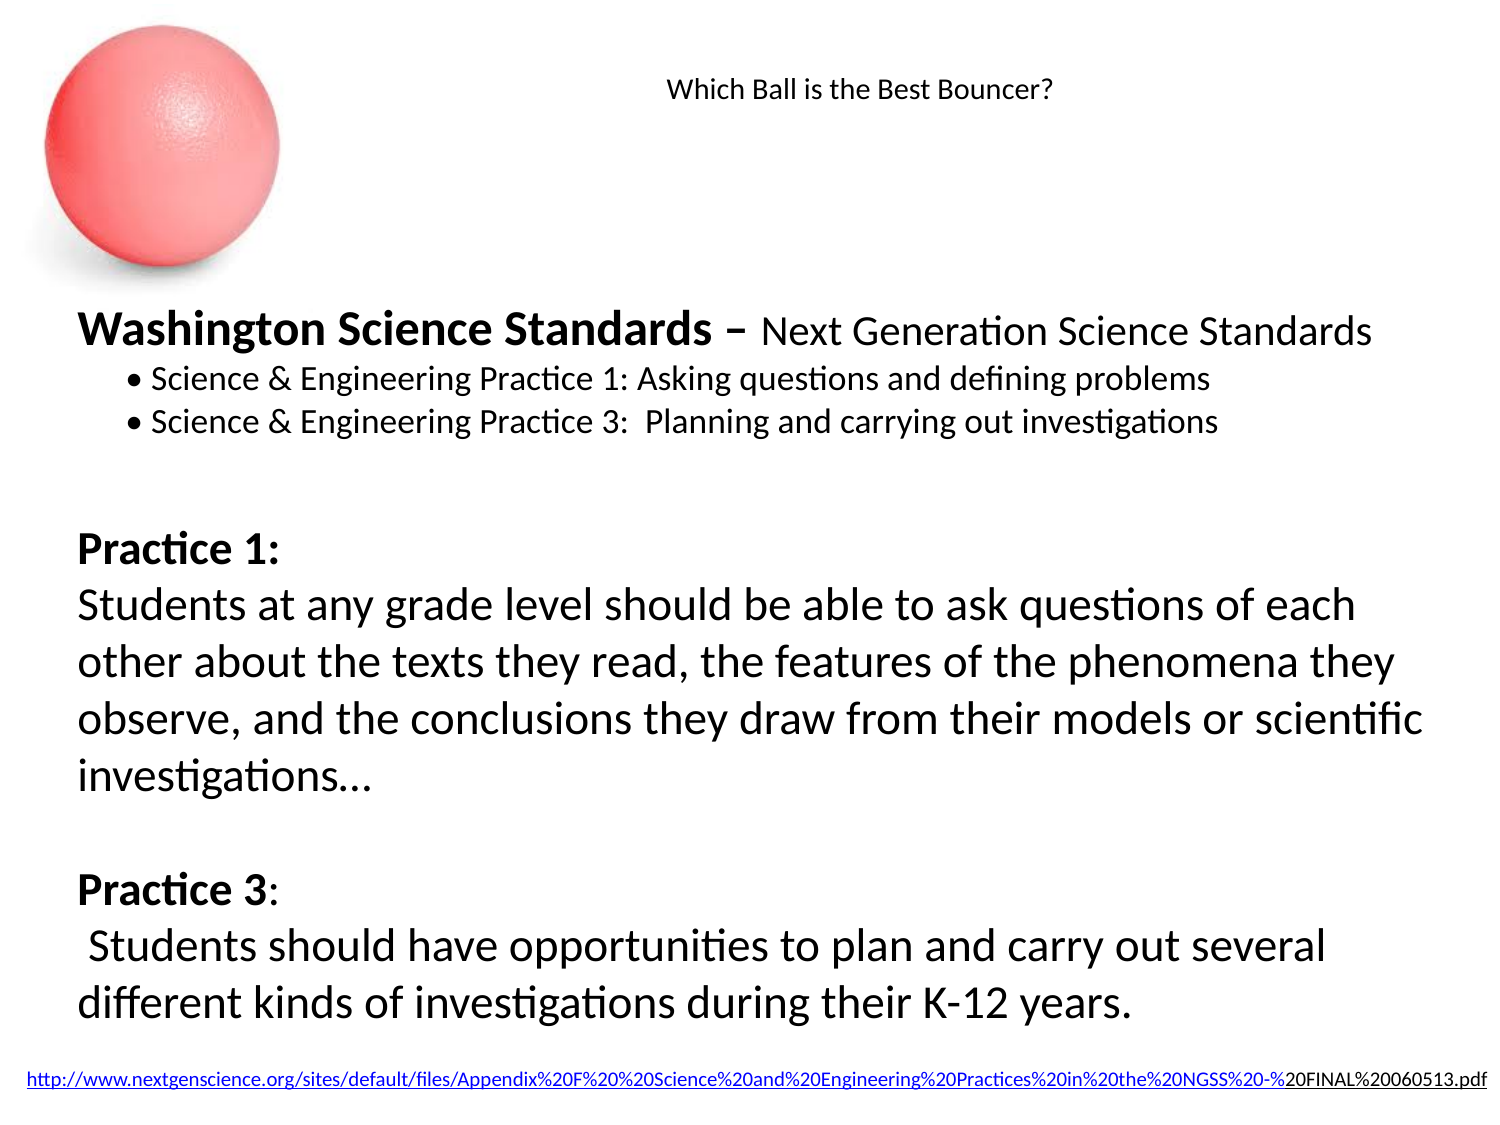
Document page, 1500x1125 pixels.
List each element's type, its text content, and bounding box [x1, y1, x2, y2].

title Which Ball is the Best Bouncer? [316, 24, 1459, 150]
text_box http://www.nextgenscience.org/sites/default/files/Appendix%20F%20%20Science%20and%20Engineering%20Practices%20in%20the%20NGSS%20-%20FINAL%20060513.pdf [11, 1058, 1500, 1098]
list Washington Science Standards – Next Generation Science Standards • Science & Engineering Practice 1: Asking questions and defining problems • Science & Engineering Practice 3: Planning and carrying out investigations Practice 1: Students at any grade level should be able to ask questions of each other about the texts they read, the features of the phenomena they observe, and the conclusions they draw from their models or scientific investigations… Practice 3: Students should have opportunities to plan and carry out several different kinds of investigations during their K-12 years. [62, 287, 1459, 1038]
picture [0, 3, 313, 313]
